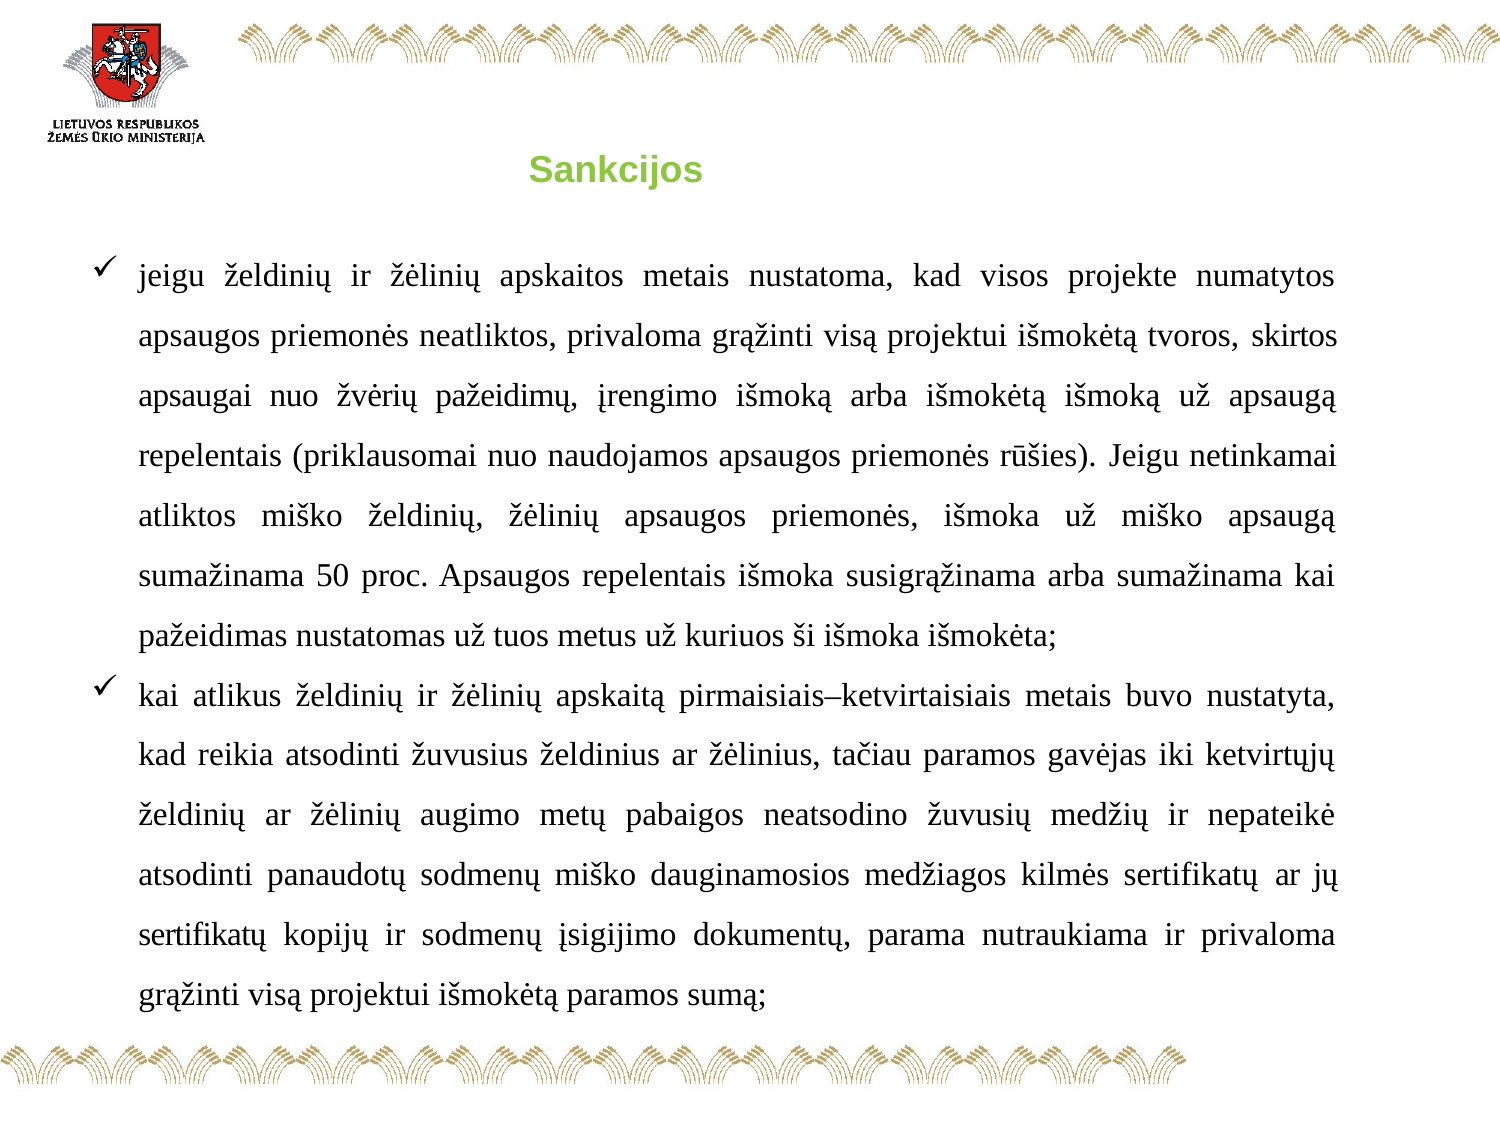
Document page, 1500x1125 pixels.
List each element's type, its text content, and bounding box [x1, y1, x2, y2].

text_box Sankcijos [513, 137, 774, 197]
picture [0, 0, 1500, 1125]
text_box jeigu želdinių ir žėlinių apskaitos metais nustatoma, kad visos projekte numatytos apsaugos priemonės neatliktos, privaloma grąžinti visą projektui išmokėtą tvoros, skirtos apsaugai nuo žvėrių pažeidimų, įrengimo išmoką arba išmokėtą išmoką už apsaugą repelentais (priklausomai nuo naudojamos apsaugos priemonės rūšies). Jeigu netinkamai atliktos miško želdinių, žėlinių apsaugos priemonės, išmoka už miško apsaugą sumažinama 50 proc. Apsaugos repelentais išmoka susigrąžinama arba sumažinama kai pažeidimas nustatomas už tuos metus už kuriuos ši išmoka išmokėta; kai atlikus želdinių ir žėlinių apskaitą pirmaisiais–ketvirtaisiais metais buvo nustatyta, kad reikia atsodinti žuvusius želdinius ar žėlinius, tačiau paramos gavėjas iki ketvirtųjų želdinių ar žėlinių augimo metų pabaigos neatsodino žuvusių medžių ir nepateikė atsodinti panaudotų sodmenų miško dauginamosios medžiagos kilmės sertifikatų ar jų sertifikatų kopijų ir sodmenų įsigijimo dokumentų, parama nutraukiama ir privaloma grąžinti visą projektui išmokėtą paramos sumą; [76, 226, 1353, 1020]
